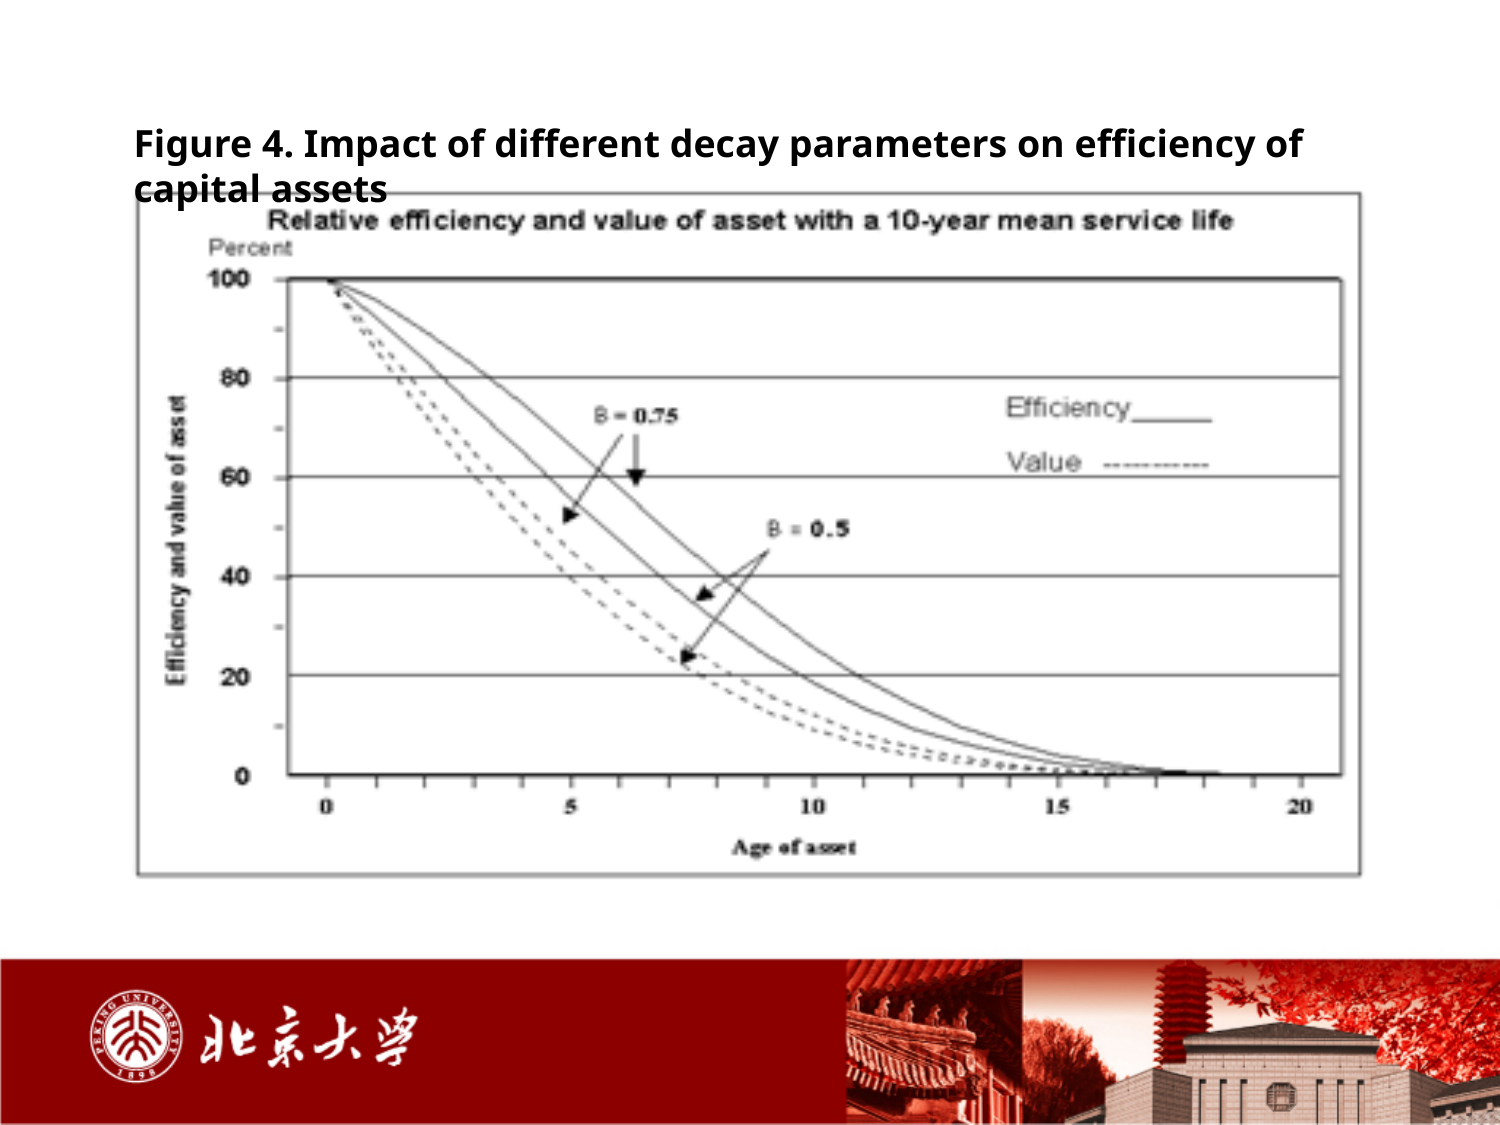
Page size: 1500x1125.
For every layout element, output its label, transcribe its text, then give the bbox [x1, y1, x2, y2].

picture [0, 0, 1500, 1125]
text_box Figure 4. Impact of different decay parameters on efficiency of capital assets [118, 112, 1382, 187]
